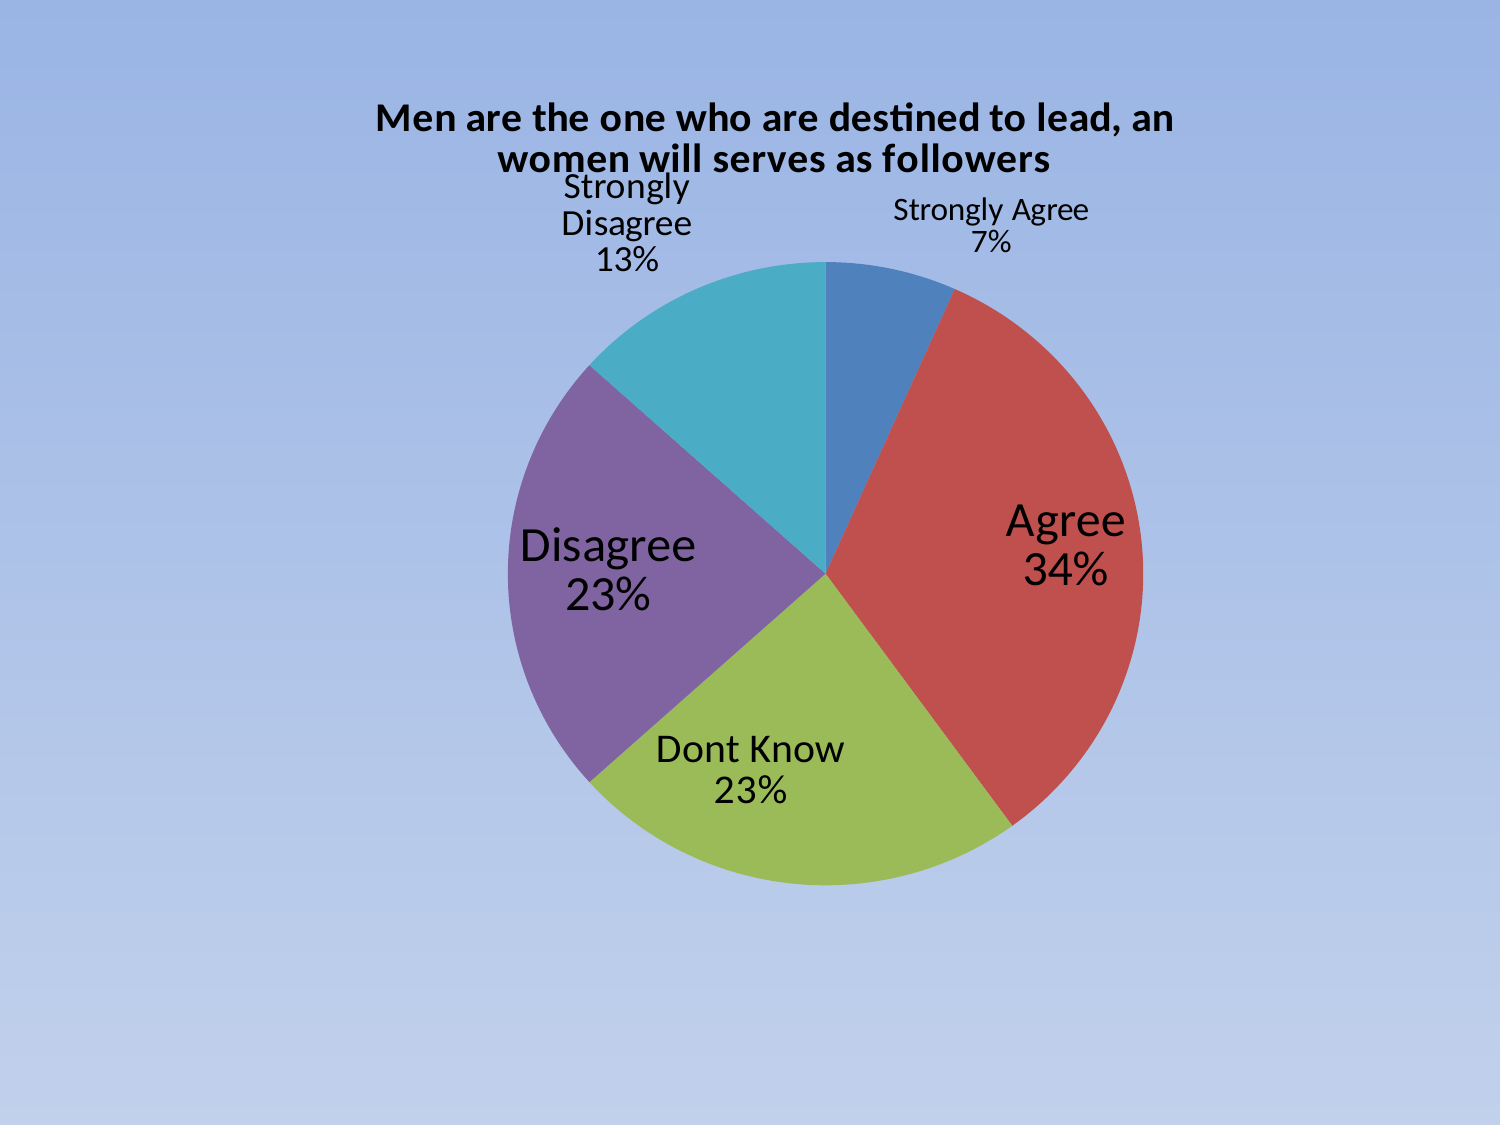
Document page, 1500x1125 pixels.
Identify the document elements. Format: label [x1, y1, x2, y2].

chart [187, 62, 1363, 976]
